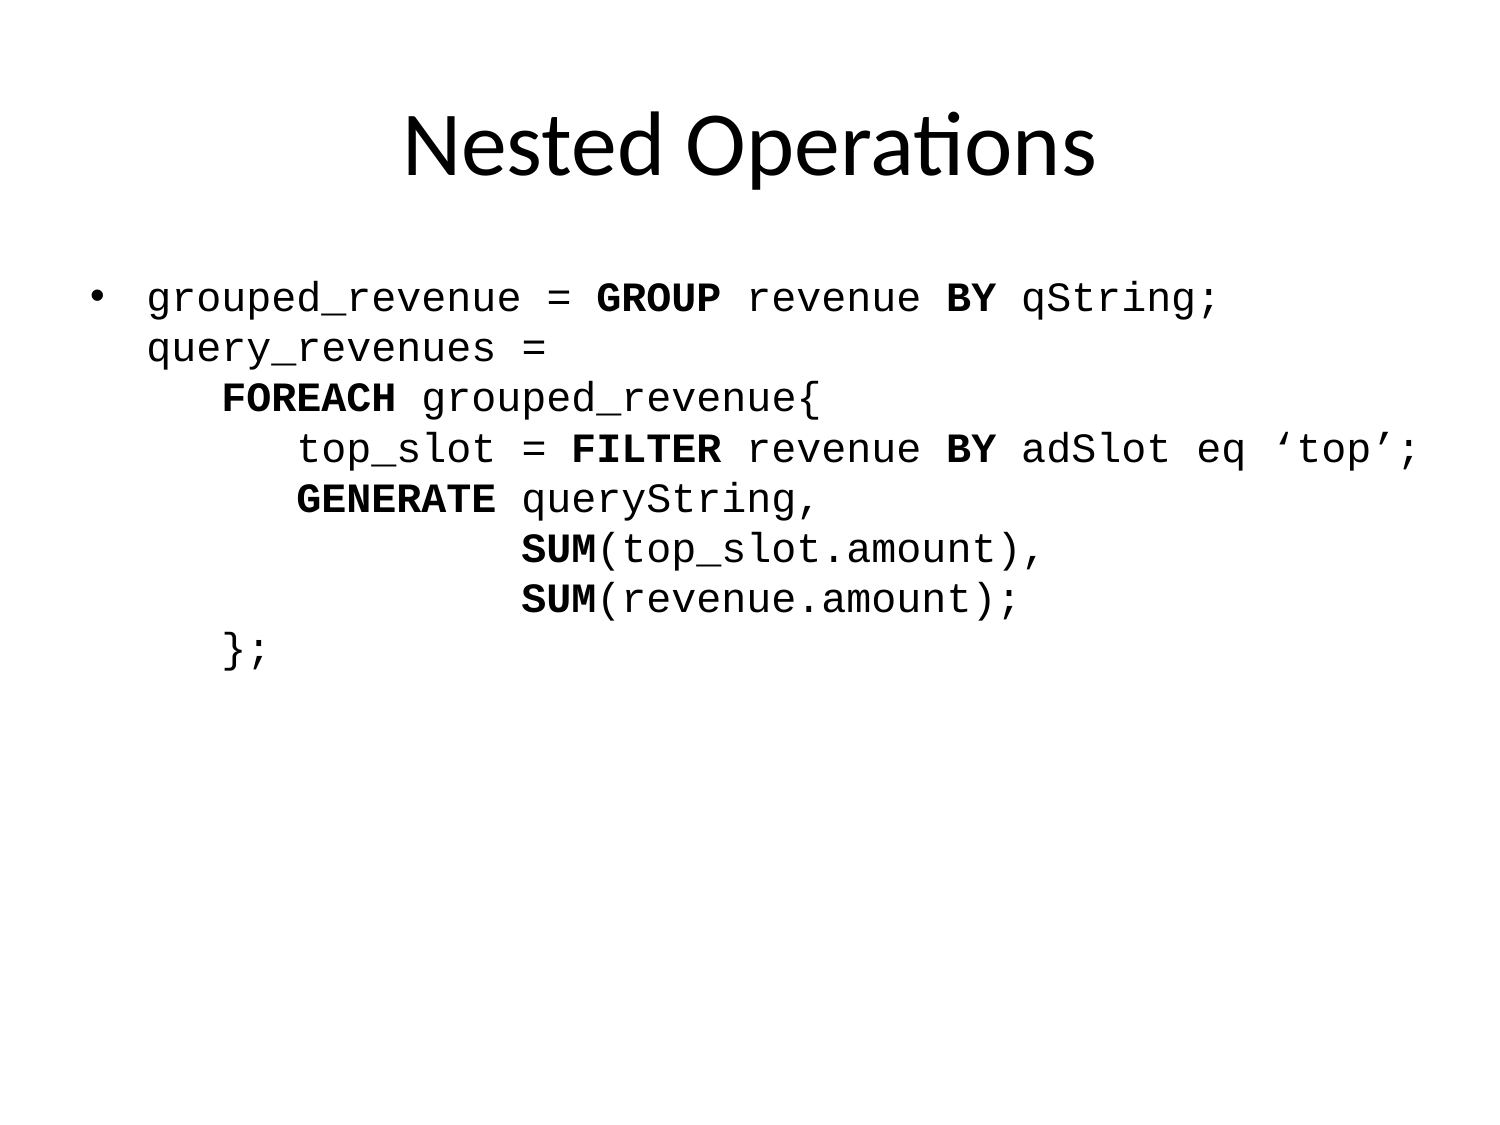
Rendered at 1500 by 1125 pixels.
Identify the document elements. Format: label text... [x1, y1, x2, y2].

title Nested Operations [75, 45, 1425, 233]
list grouped_revenue = GROUP revenue BY qString; query_revenues = FOREACH grouped_revenue{ top_slot = FILTER revenue BY adSlot eq ‘top’; GENERATE queryString, SUM(top_slot.amount), SUM(revenue.amount); }; [75, 262, 1477, 1005]
